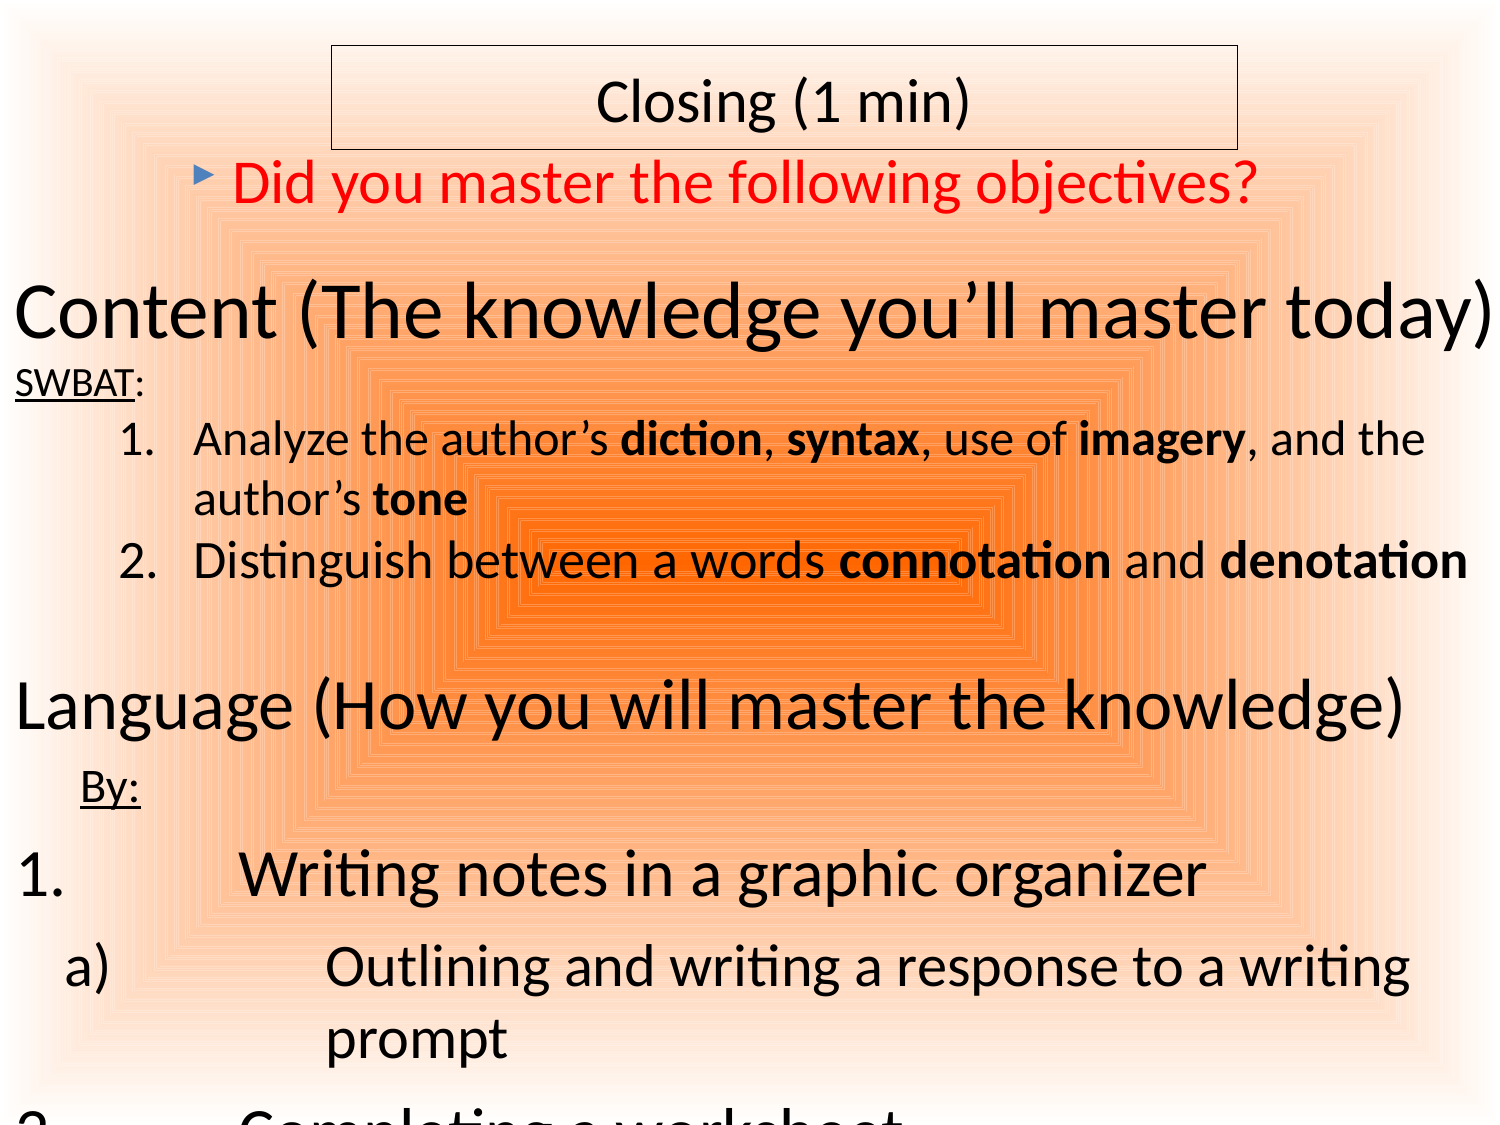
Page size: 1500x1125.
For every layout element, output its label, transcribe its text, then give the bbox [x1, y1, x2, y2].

text_box Content (The knowledge you’ll master today) SWBAT: Analyze the author’s diction, syntax, use of imagery, and the author’s tone Distinguish between a words connotation and denotation [0, 249, 1500, 723]
title Closing (1 min) [331, 45, 1238, 134]
list Language (How you will master the knowledge) By: Writing notes in a graphic organizer Outlining and writing a response to a writing prompt Completing a worksheet [0, 723, 1500, 1125]
text_box Did you master the following objectives? [0, 134, 1434, 224]
